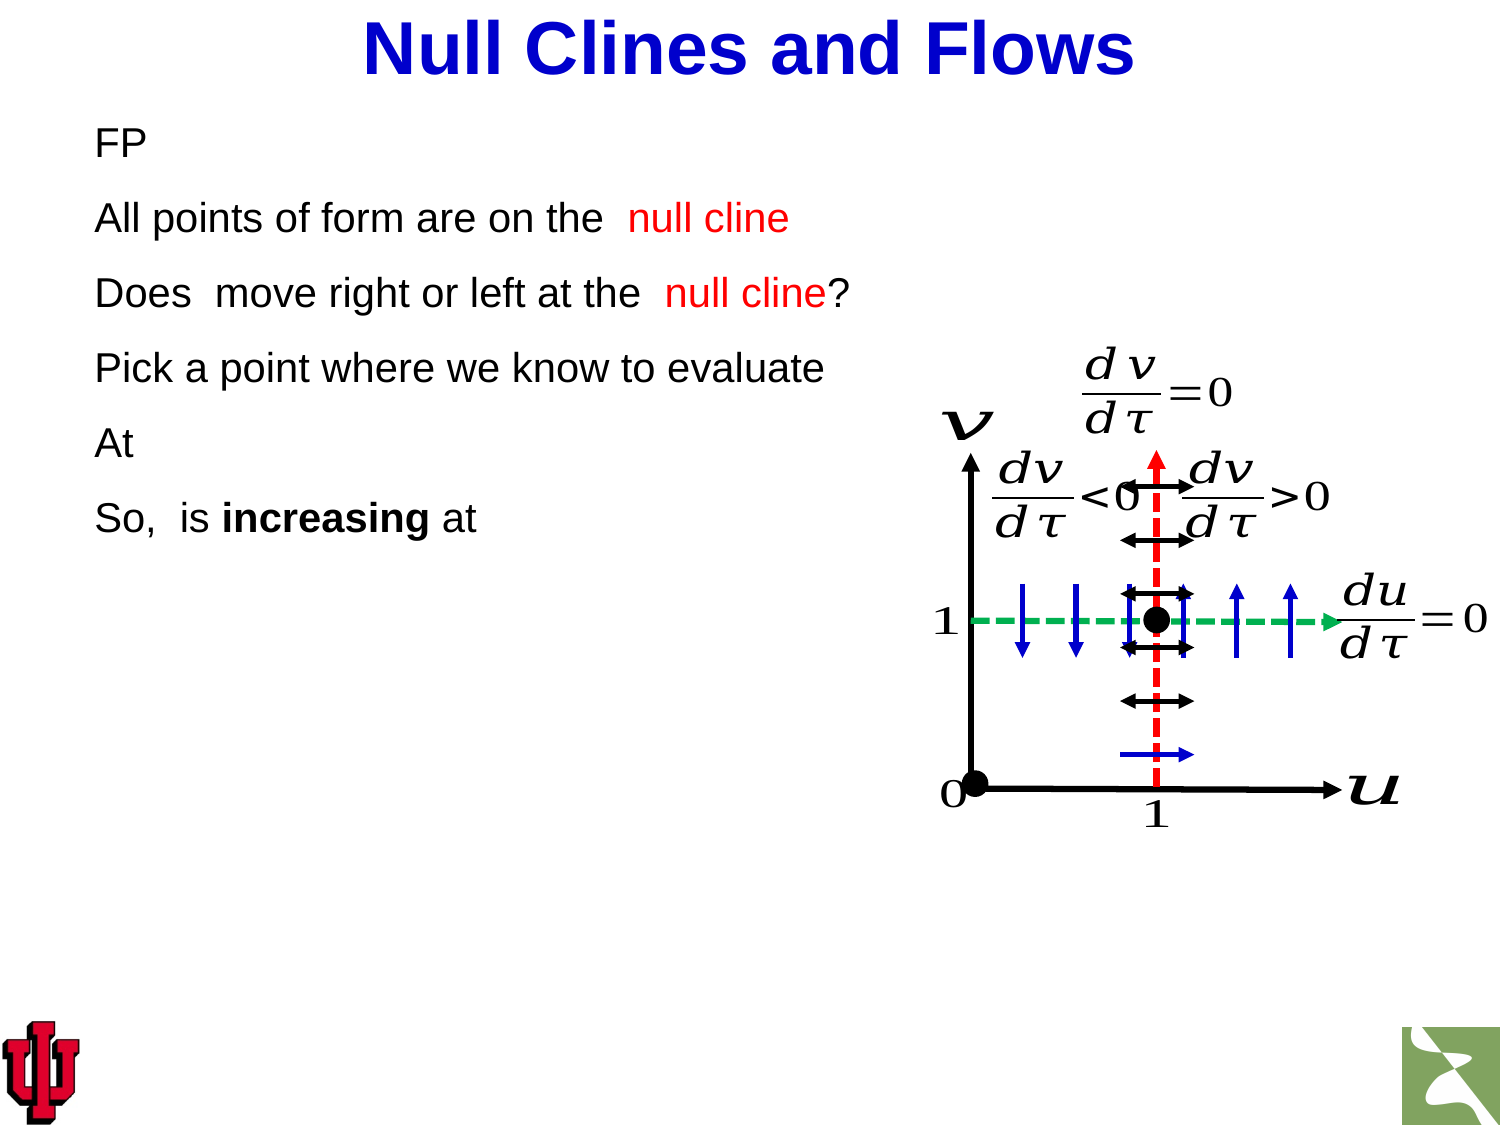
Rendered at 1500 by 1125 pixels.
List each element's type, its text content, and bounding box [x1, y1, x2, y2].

title Null Clines and Flows [0, 0, 1500, 90]
picture [0, 1020, 80, 1125]
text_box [929, 341, 1490, 838]
picture [1402, 1027, 1500, 1125]
